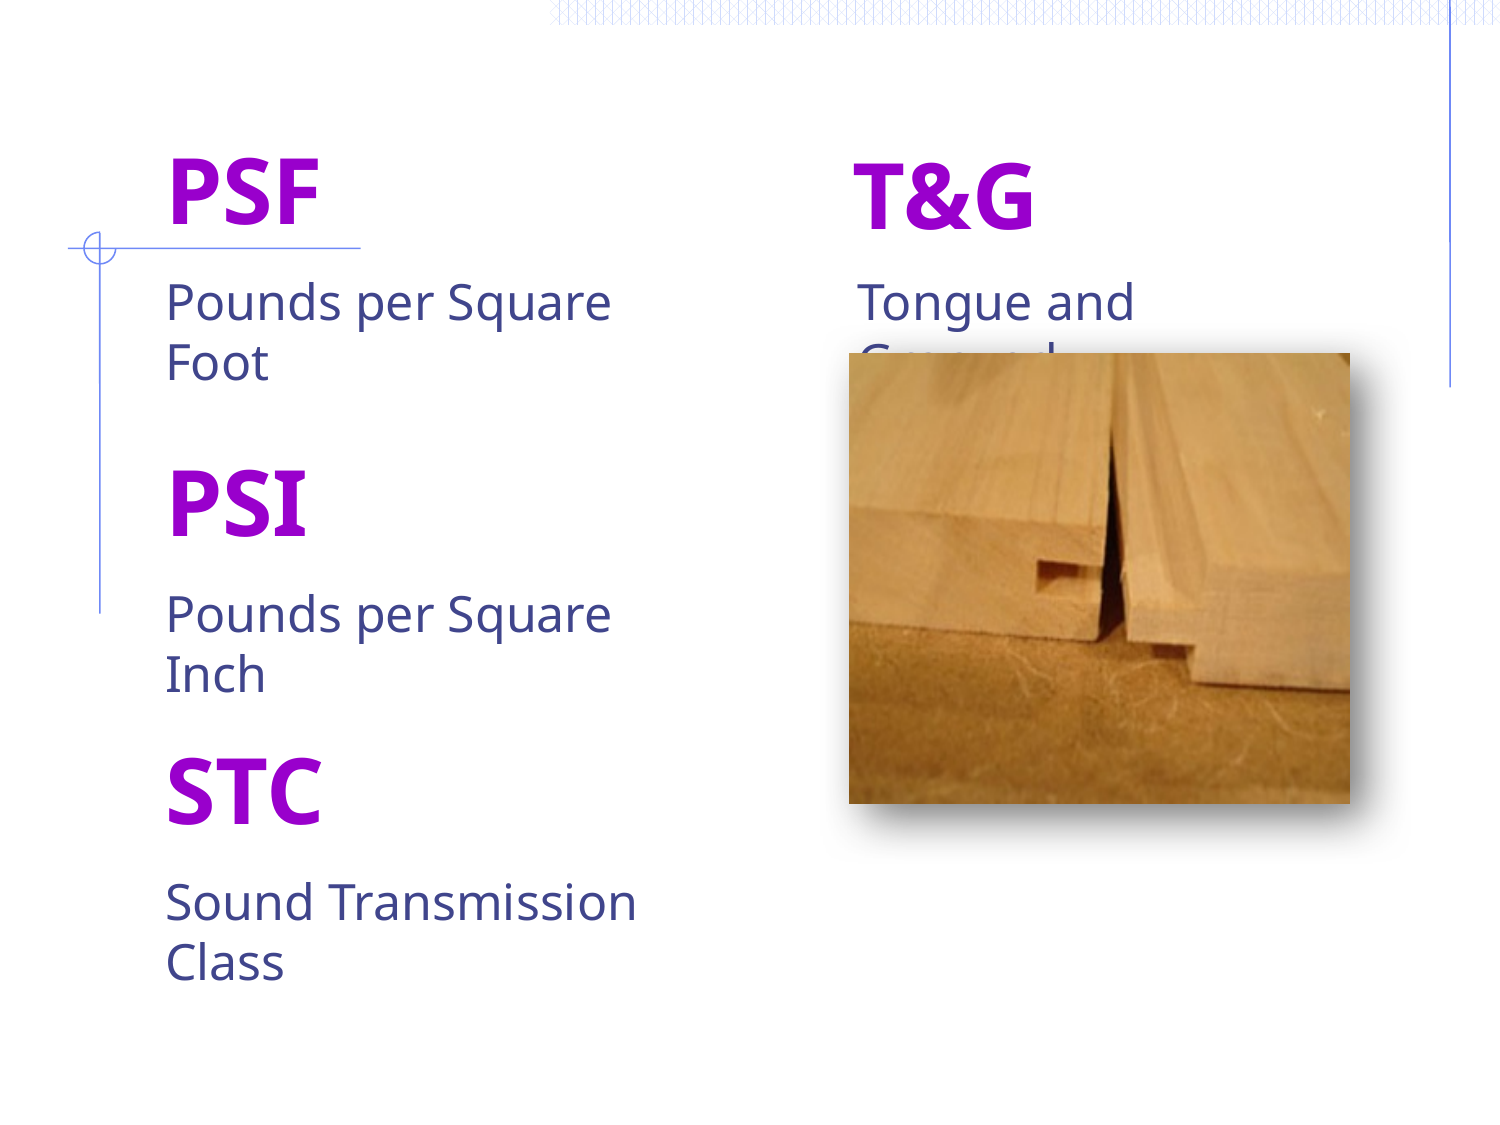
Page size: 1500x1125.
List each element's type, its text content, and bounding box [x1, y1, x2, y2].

picture [849, 353, 1351, 804]
list PSI [150, 425, 738, 563]
list T&G [837, 125, 1088, 256]
list Tongue and Grooved [842, 262, 1358, 355]
list Pounds per Square Inch [150, 575, 738, 712]
list PSF [150, 112, 738, 250]
list Sound Transmission Class [150, 862, 738, 1100]
list Pounds per Square Foot [150, 262, 738, 425]
list STC [150, 712, 738, 850]
